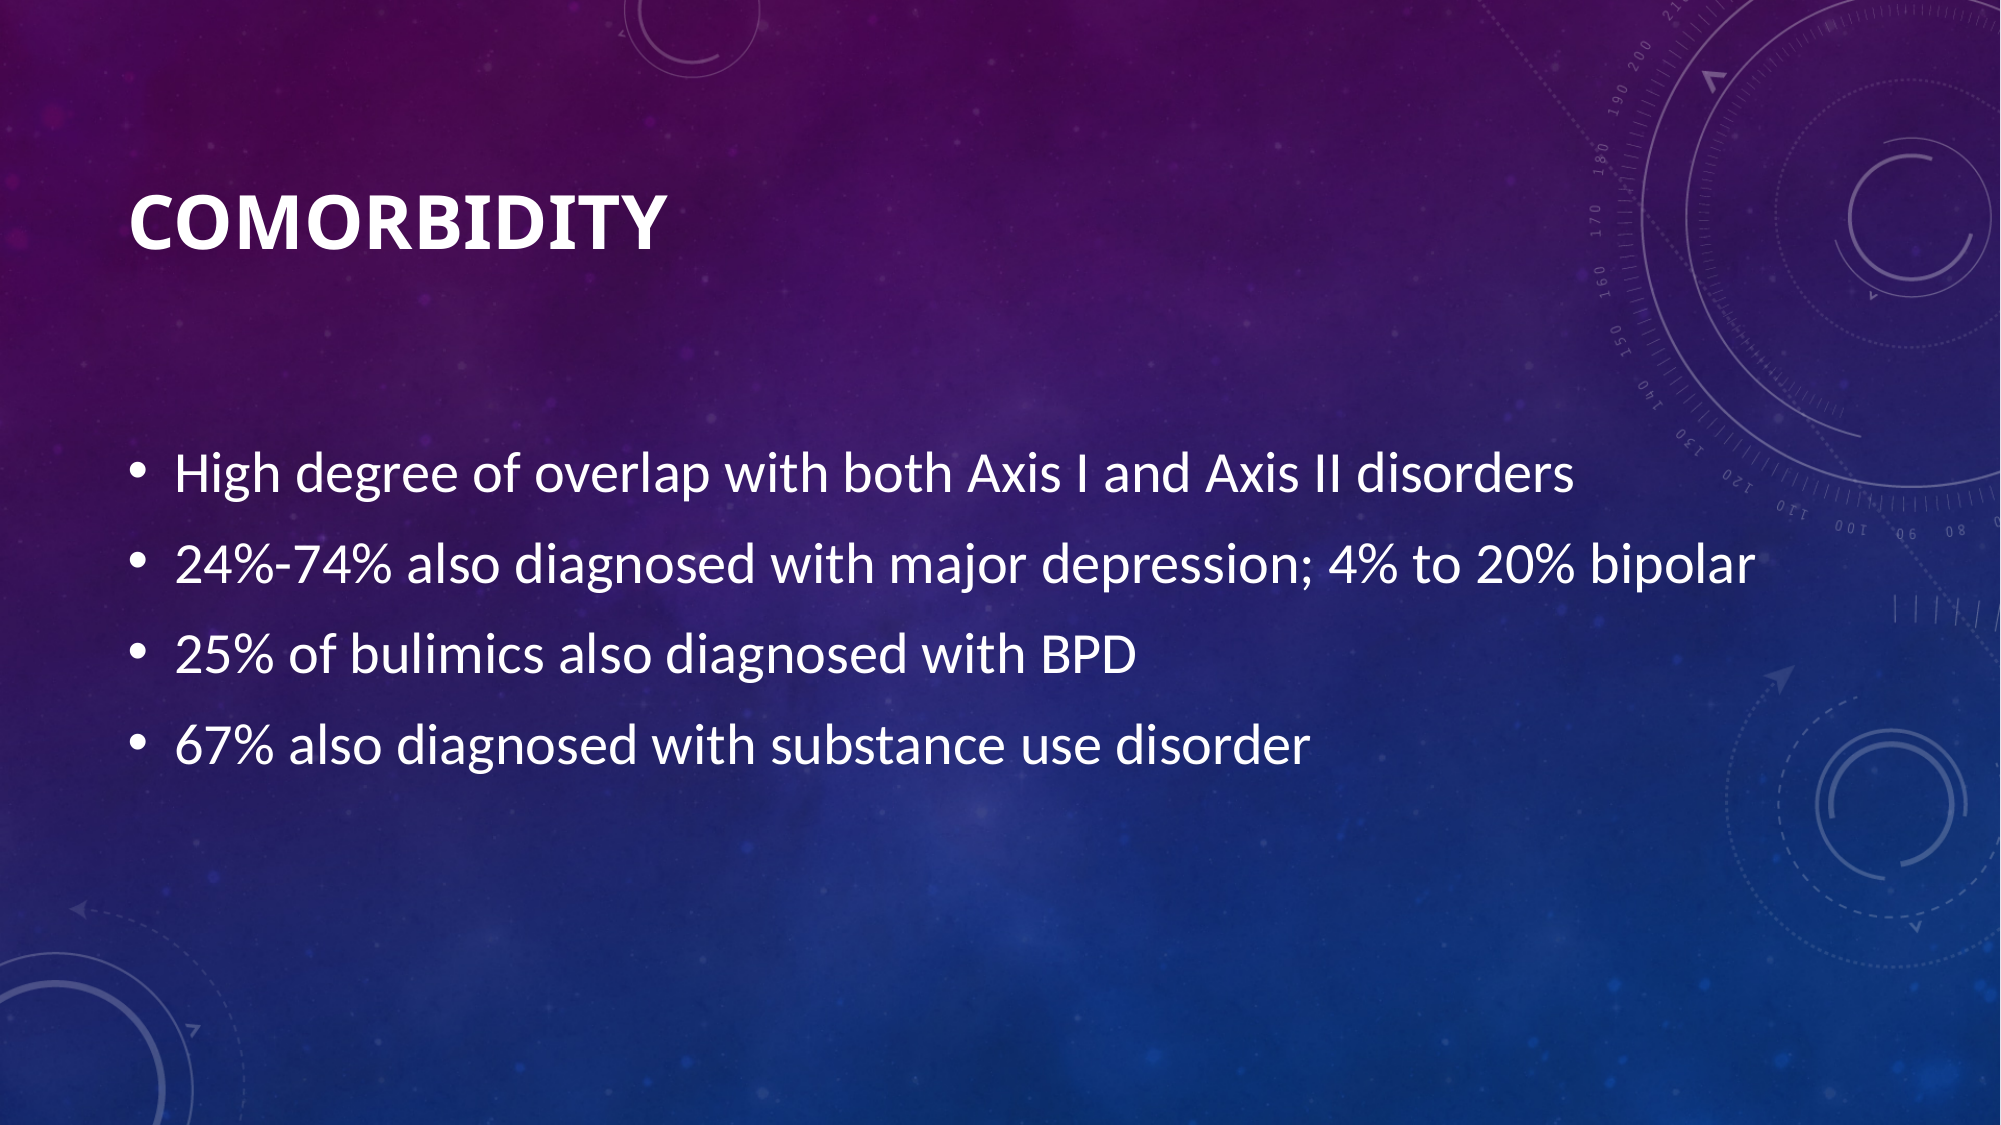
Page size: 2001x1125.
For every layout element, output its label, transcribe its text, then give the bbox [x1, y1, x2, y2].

list High degree of overlap with both Axis I and Axis II disorders 24%-74% also diagnosed with major depression; 4% to 20% bipolar 25% of bulimics also diagnosed with BPD 67% also diagnosed with substance use disorder [112, 351, 1775, 950]
title comorbidity [112, 99, 1775, 339]
picture [0, 0, 2001, 1125]
